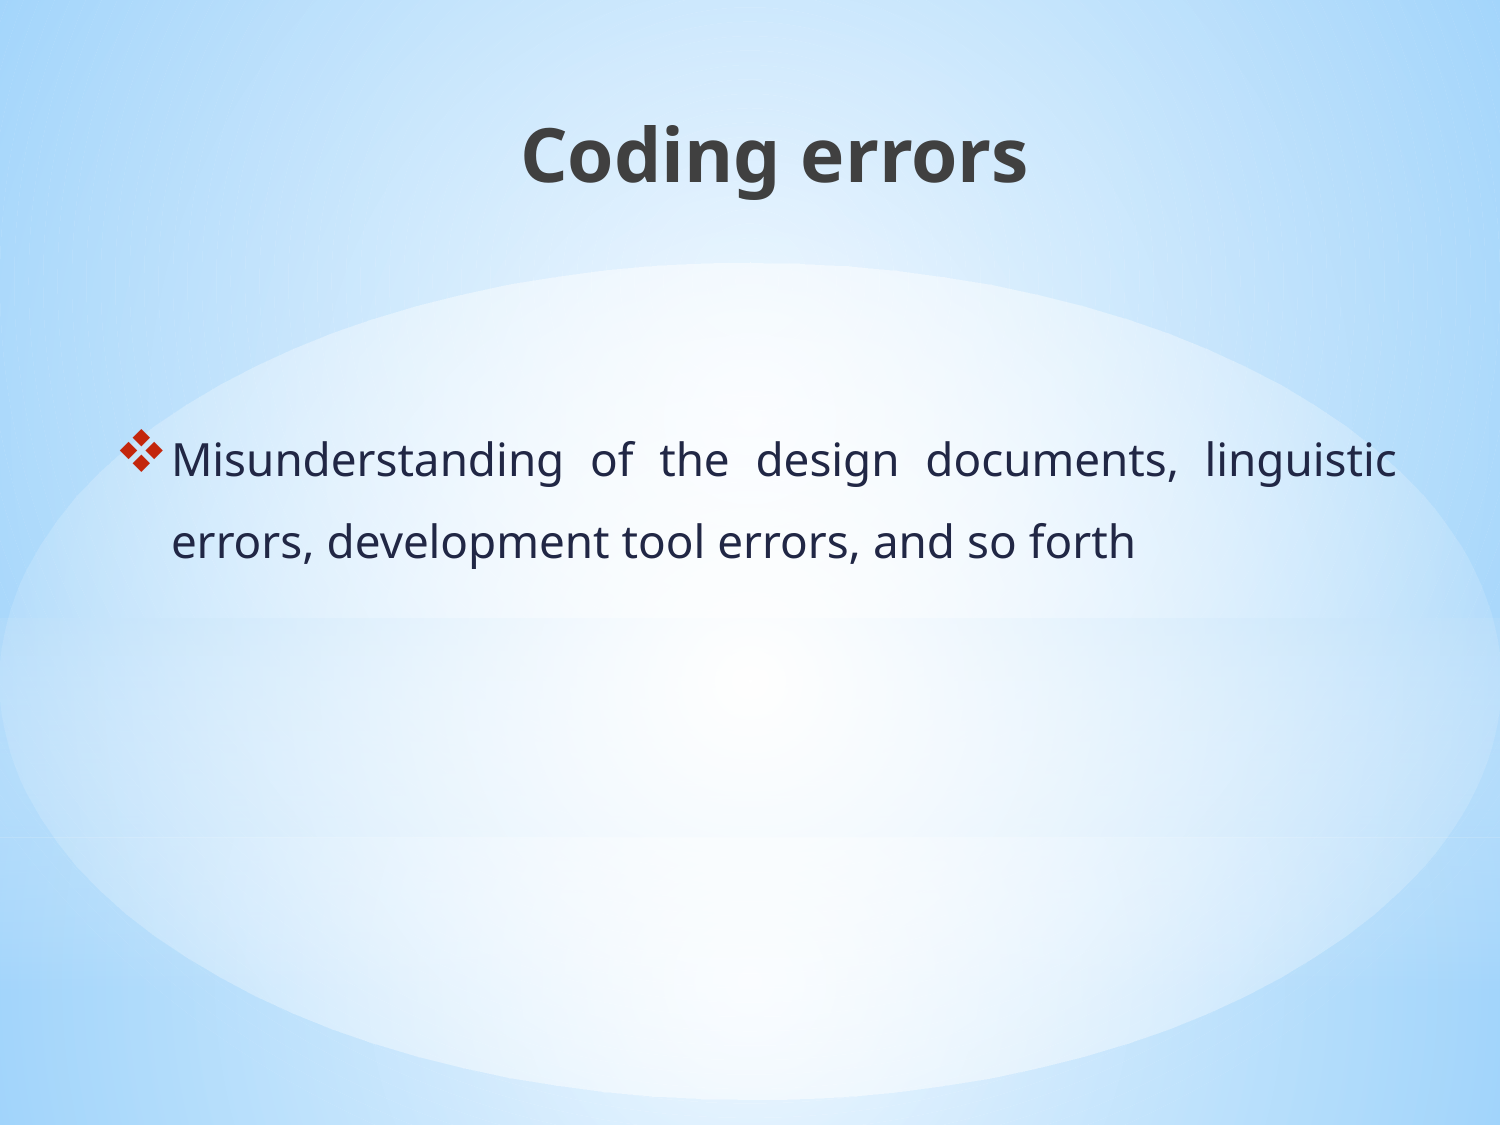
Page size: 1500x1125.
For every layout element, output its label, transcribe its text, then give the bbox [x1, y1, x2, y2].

text_box Coding errors [450, 99, 1100, 205]
text_box Misunderstanding of the design documents, linguistic errors, development tool errors, and so forth [99, 395, 1413, 576]
